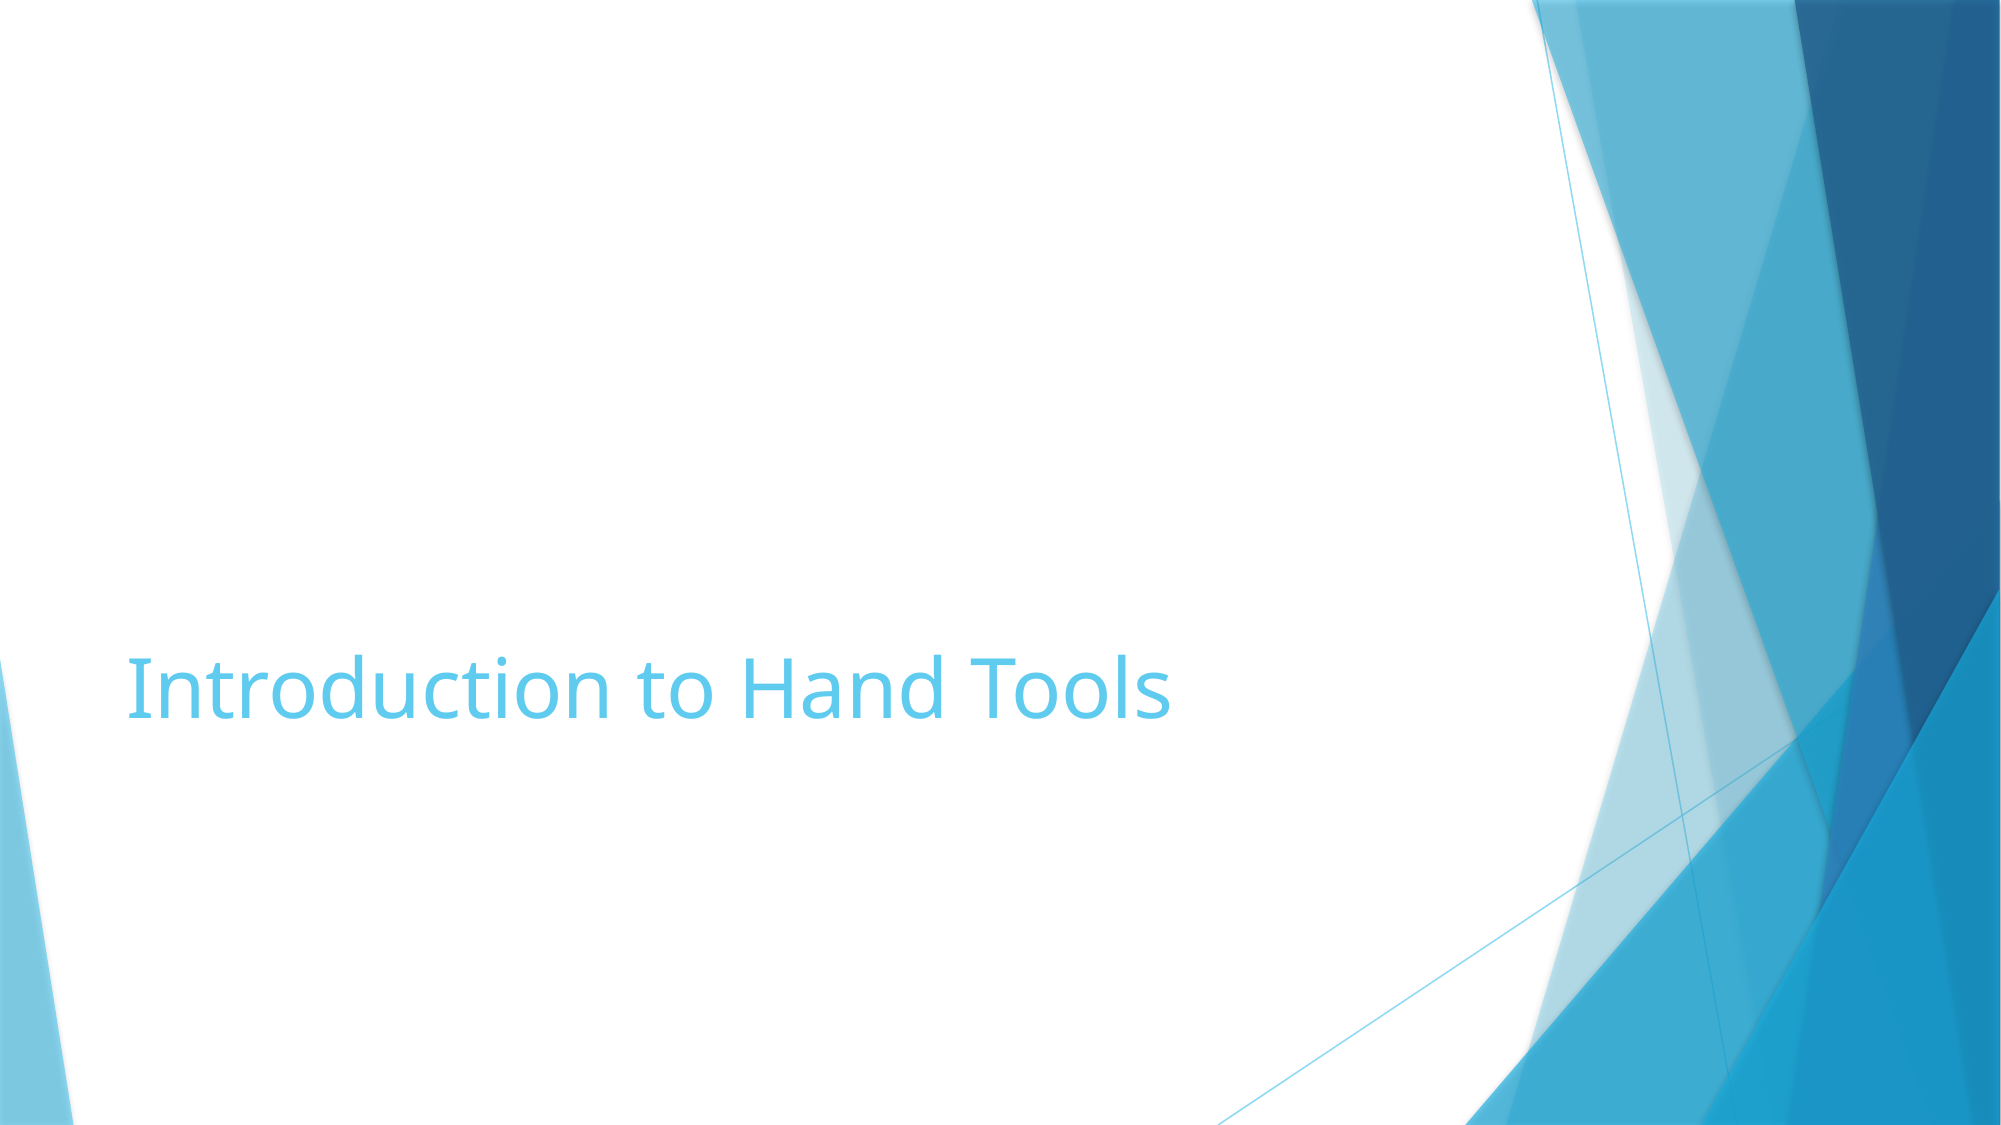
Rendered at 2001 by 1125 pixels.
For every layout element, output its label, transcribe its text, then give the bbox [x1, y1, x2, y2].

title Introduction to Hand Tools [111, 443, 1522, 743]
